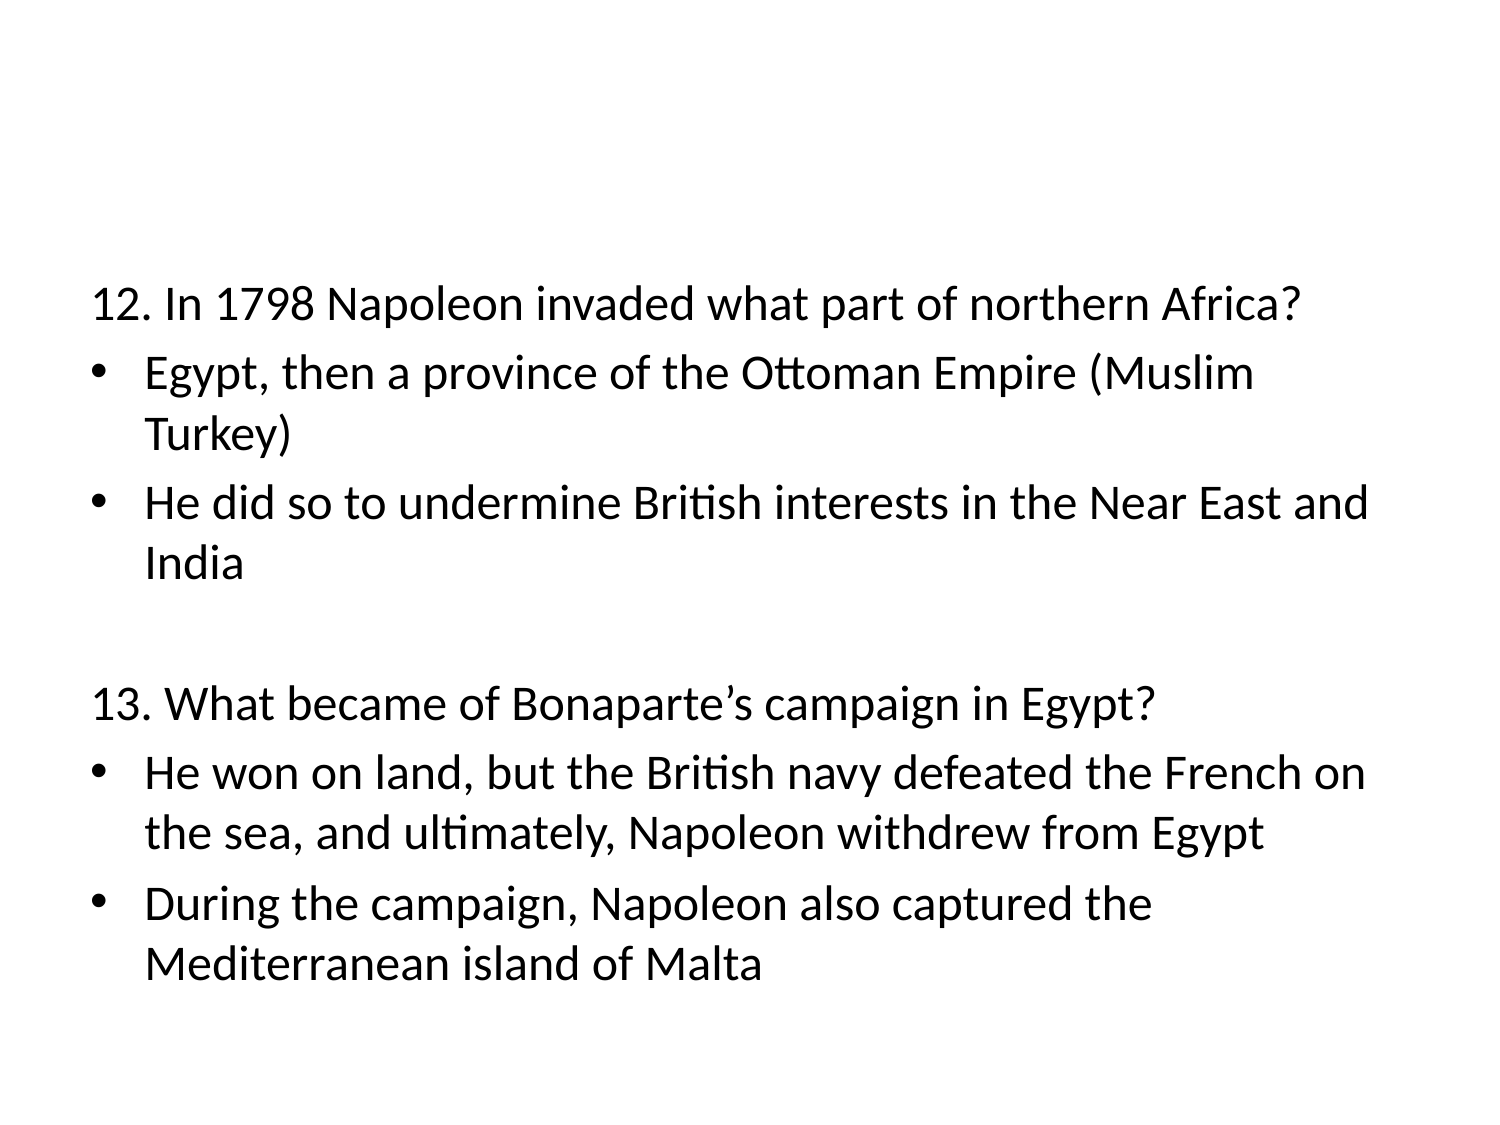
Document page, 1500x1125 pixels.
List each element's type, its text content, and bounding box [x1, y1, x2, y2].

list 12. In 1798 Napoleon invaded what part of northern Africa? Egypt, then a province of the Ottoman Empire (Muslim Turkey) He did so to undermine British interests in the Near East and India 13. What became of Bonaparte’s campaign in Egypt? He won on land, but the British navy defeated the French on the sea, and ultimately, Napoleon withdrew from Egypt During the campaign, Napoleon also captured the Mediterranean island of Malta [75, 262, 1425, 1005]
